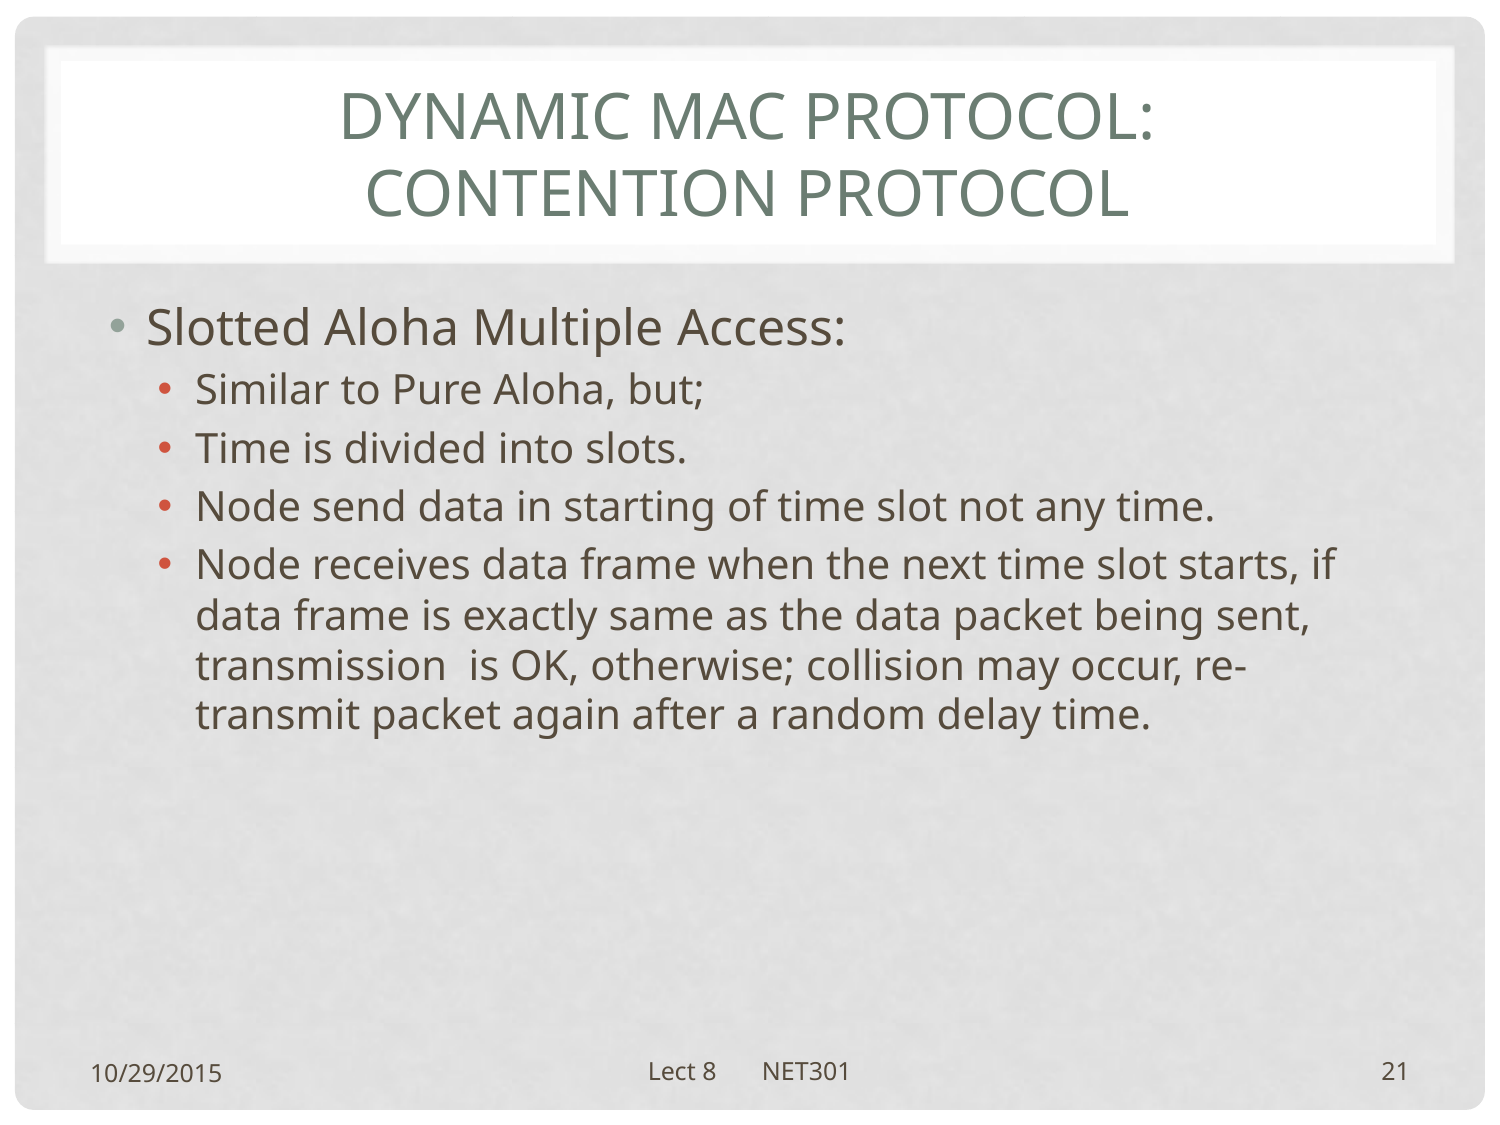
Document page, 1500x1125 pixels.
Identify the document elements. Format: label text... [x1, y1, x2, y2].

list Slotted Aloha Multiple Access: Similar to Pure Aloha, but; Time is divided into slots. Node send data in starting of time slot not any time. Node receives data frame when the next time slot starts, if data frame is exactly same as the data packet being sent, transmission is OK, otherwise; collision may occur, re-transmit packet again after a random delay time. [75, 287, 1425, 1005]
slide_number 21 [1074, 1042, 1425, 1103]
footer Lect 8 NET301 [512, 1042, 988, 1103]
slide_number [75, 1042, 425, 1103]
title Dynamic mac protocol: contention protocol [69, 66, 1425, 238]
